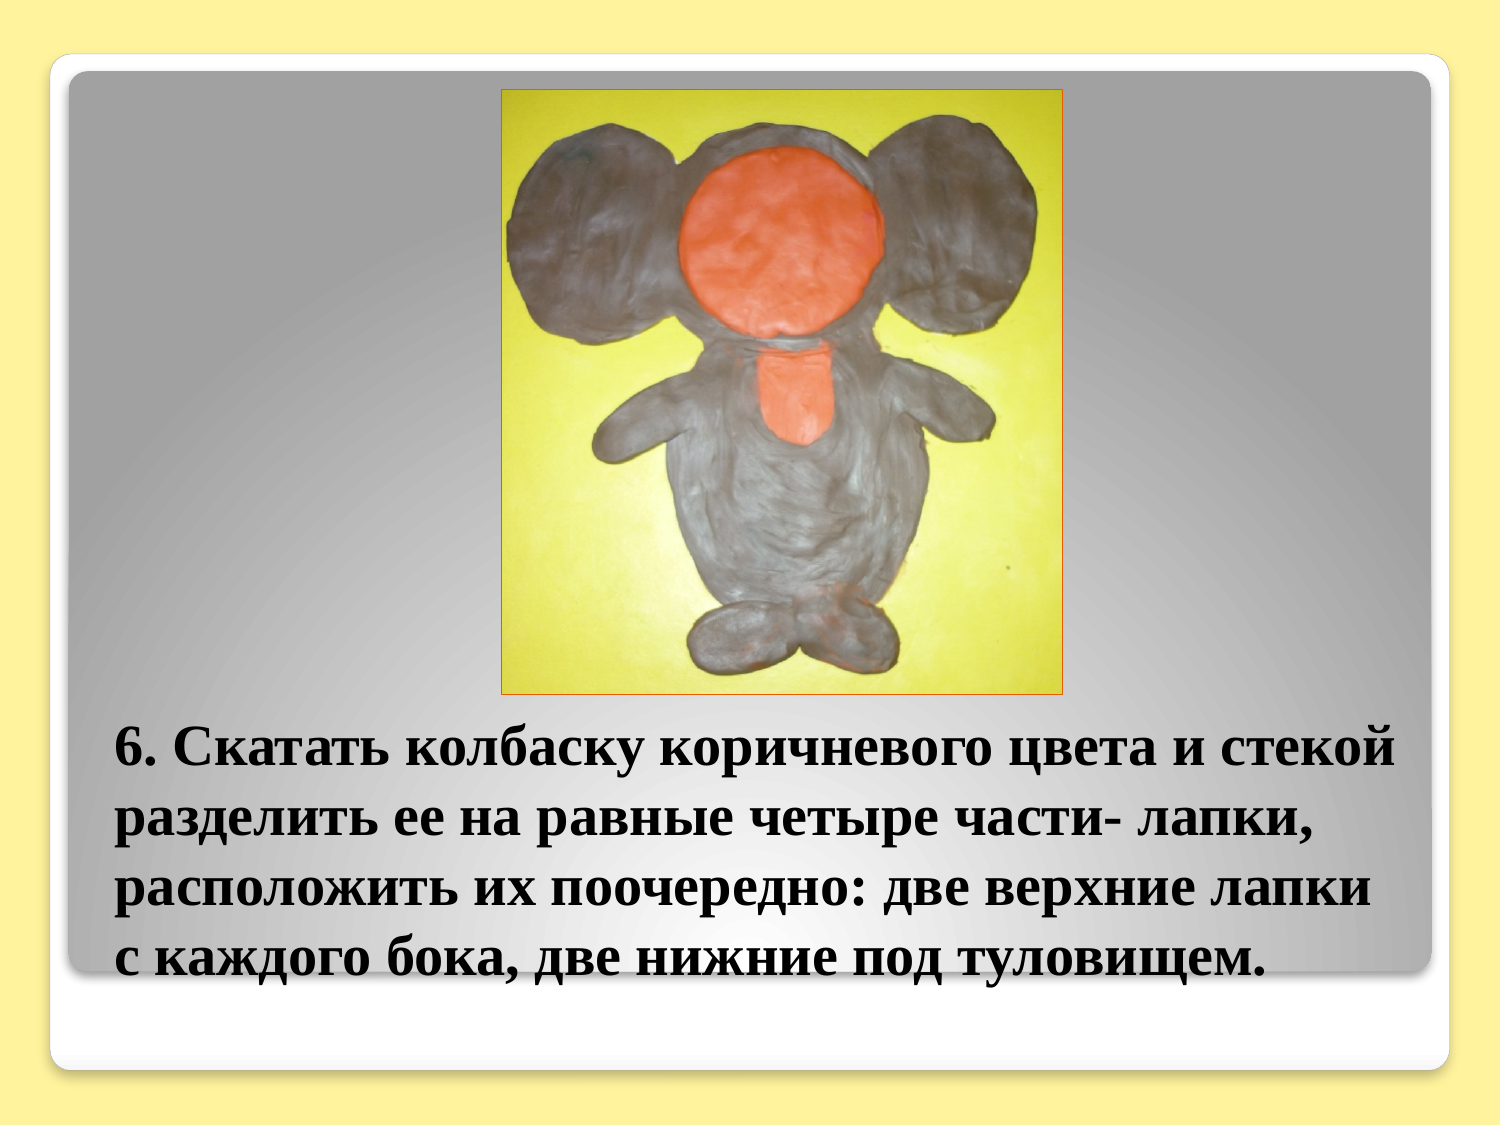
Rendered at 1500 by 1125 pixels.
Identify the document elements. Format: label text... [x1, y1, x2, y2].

picture [502, 673, 1062, 694]
picture [502, 90, 1062, 111]
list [479, 111, 1084, 673]
list 6. Скатать колбаску коричневого цвета и стекой разделить ее на равные четыре части- лапки, расположить их поочередно: две верхние лапки с каждого бока, две нижние под туловищем. [84, 692, 1412, 1012]
